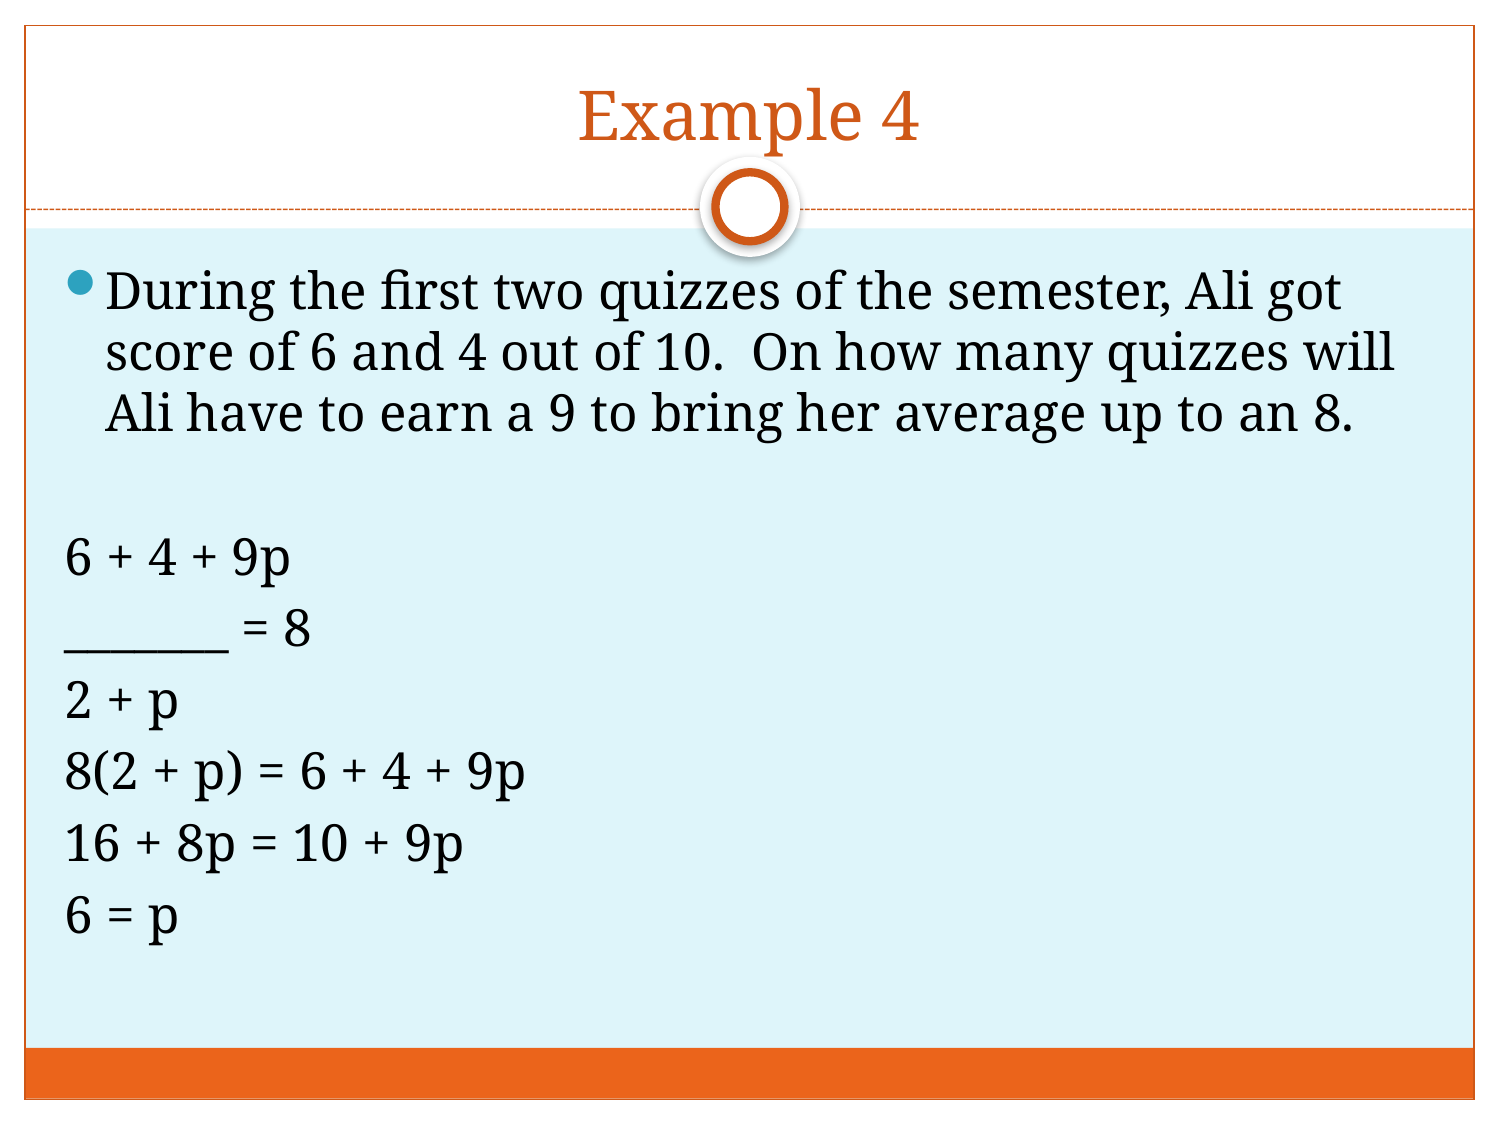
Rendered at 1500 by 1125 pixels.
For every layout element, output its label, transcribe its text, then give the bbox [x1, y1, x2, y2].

list During the first two quizzes of the semester, Ali got score of 6 and 4 out of 10. On how many quizzes will Ali have to earn a 9 to bring her average up to an 8. 6 + 4 + 9p _______ = 8 2 + p 8(2 + p) = 6 + 4 + 9p 16 + 8p = 10 + 9p 6 = p [49, 250, 1445, 1001]
title Example 4 [49, 37, 1450, 162]
